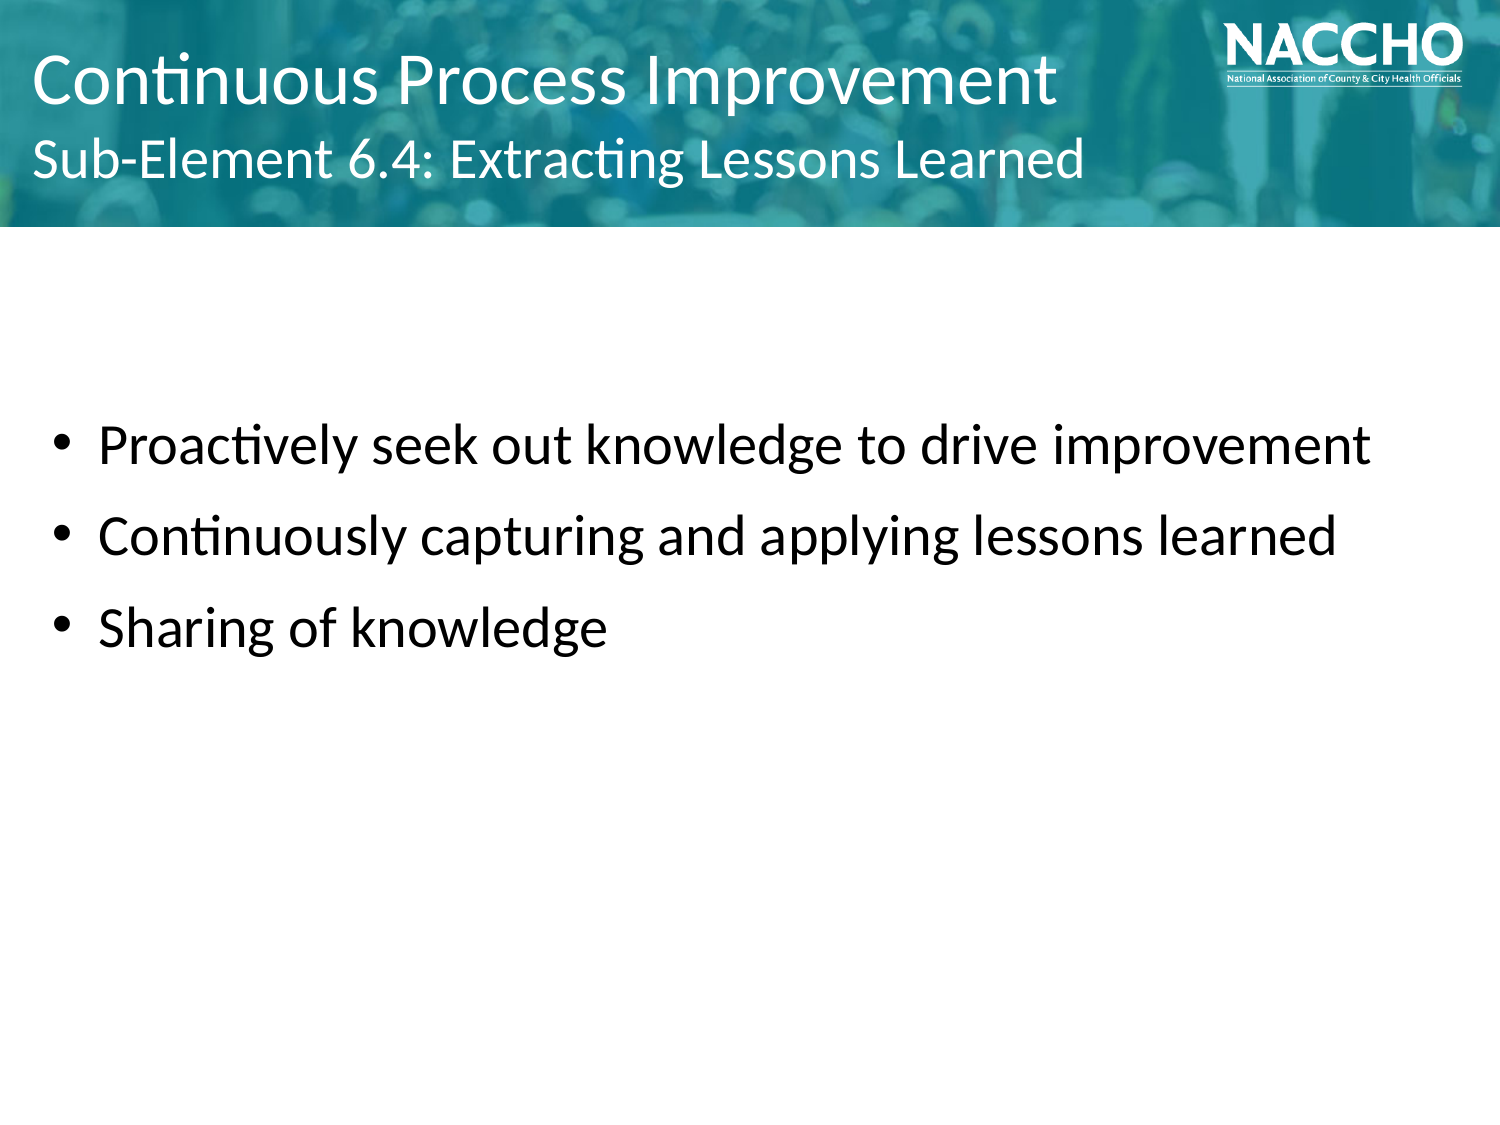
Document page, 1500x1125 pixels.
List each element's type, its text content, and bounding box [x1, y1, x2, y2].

picture [0, 0, 1500, 227]
text_box Proactively seek out knowledge to drive improvement Continuously capturing and applying lessons learned Sharing of knowledge [37, 393, 1463, 1125]
